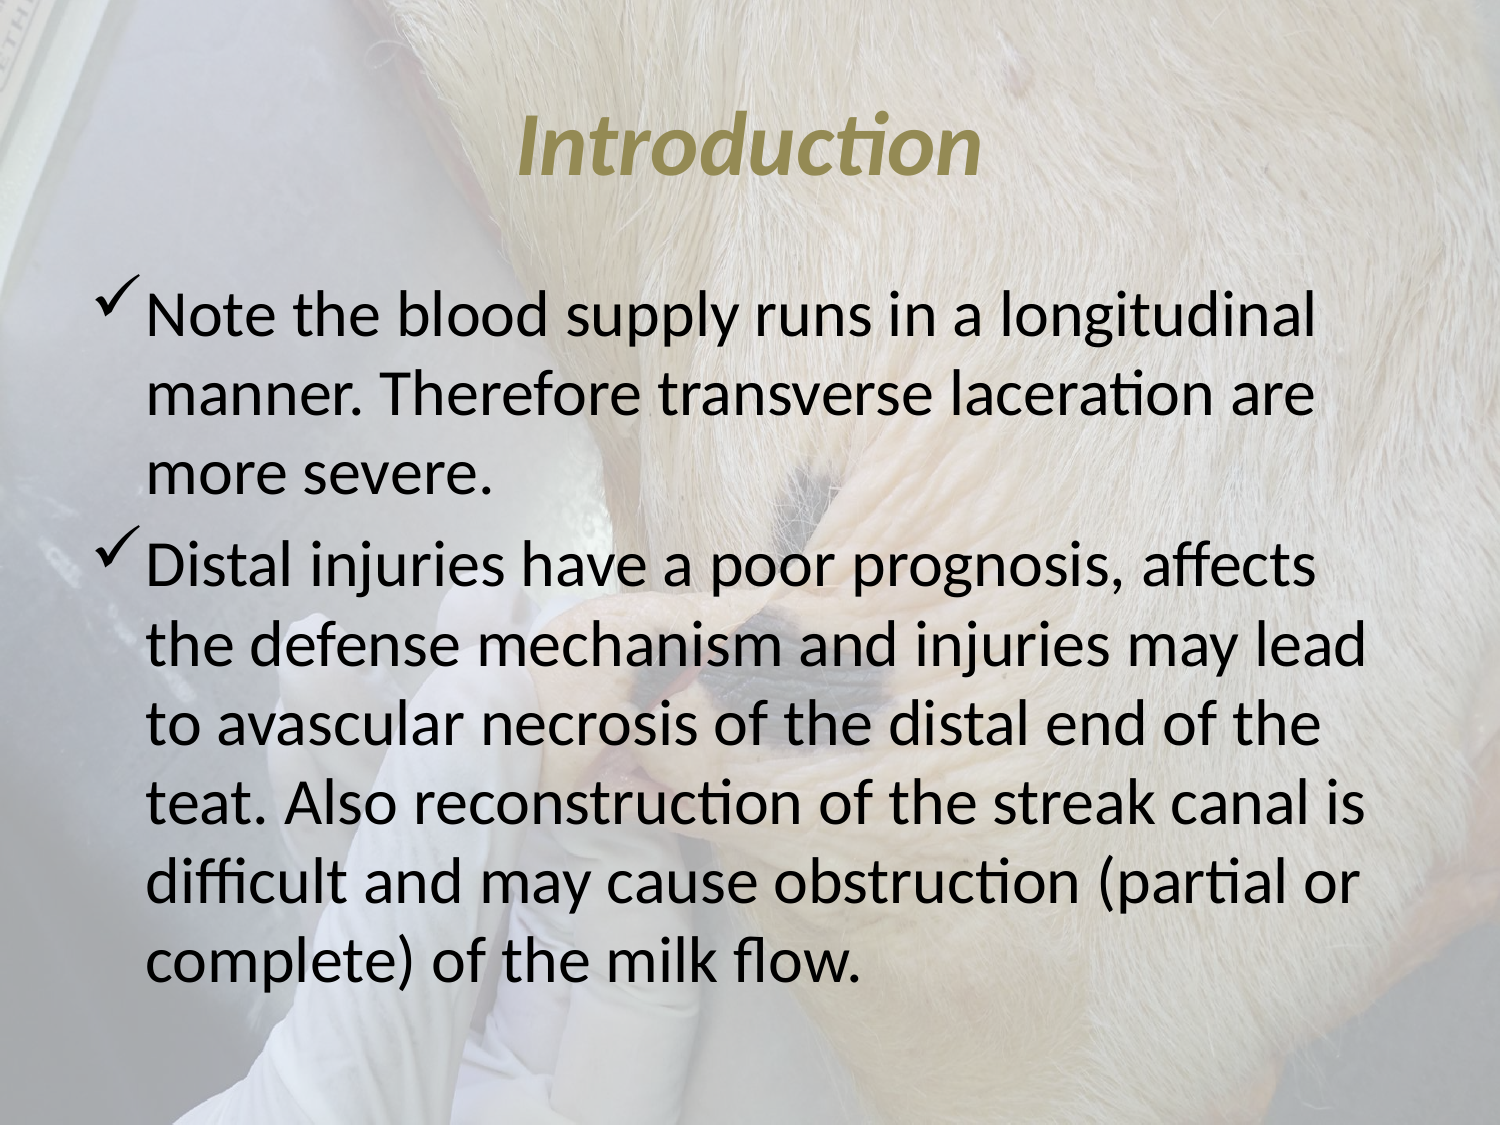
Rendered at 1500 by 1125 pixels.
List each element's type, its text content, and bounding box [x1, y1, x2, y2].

list Note the blood supply runs in a longitudinal manner. Therefore transverse laceration are more severe. Distal injuries have a poor prognosis, affects the defense mechanism and injuries may lead to avascular necrosis of the distal end of the teat. Also reconstruction of the streak canal is difficult and may cause obstruction (partial or complete) of the milk flow. [75, 262, 1425, 1005]
title Introduction [75, 45, 1425, 233]
